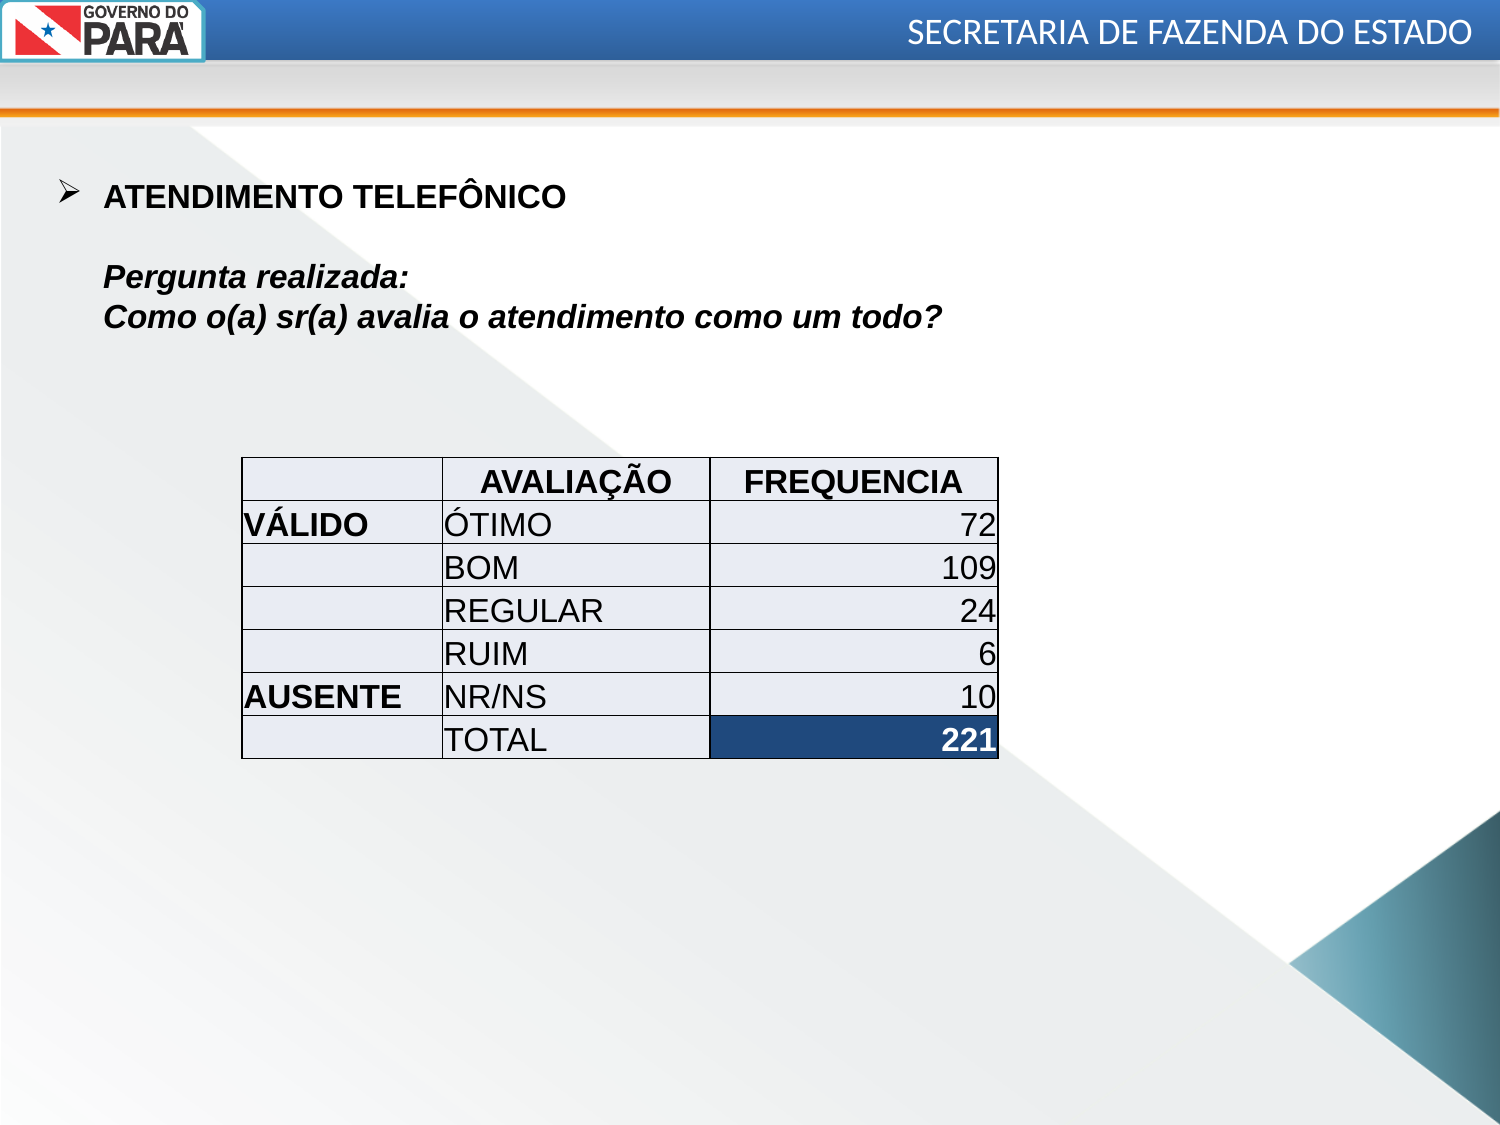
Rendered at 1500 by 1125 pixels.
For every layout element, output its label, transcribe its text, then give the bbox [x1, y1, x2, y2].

table_cell AUSENTE [243, 673, 442, 715]
table_cell TOTAL [443, 716, 709, 758]
table_cell [243, 544, 442, 586]
table_cell 6 [711, 630, 997, 672]
table_cell RUIM [443, 630, 709, 672]
table_cell 10 [711, 673, 997, 715]
table_cell VÁLIDO [243, 501, 442, 543]
table_cell REGULAR [443, 587, 709, 629]
table_cell 72 [711, 501, 997, 543]
table_header FREQUENCIA [711, 458, 997, 500]
table_cell 24 [711, 587, 997, 629]
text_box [0, 0, 204, 61]
table_cell BOM [443, 544, 709, 586]
table_cell [243, 716, 442, 758]
table_header AVALIAÇÃO [443, 458, 709, 500]
table_cell 109 [711, 544, 997, 586]
title ATENDIMENTO TELEFÔNICO Pergunta realizada: Como o(a) sr(a) avalia o atendimento como um todo? [41, 137, 1392, 374]
table_cell ÓTIMO [443, 501, 709, 543]
table_cell NR/NS [443, 673, 709, 715]
table_cell [243, 587, 442, 629]
picture [0, 60, 1500, 1125]
table_cell [243, 630, 442, 672]
table_cell 221 [711, 716, 997, 758]
table_header [243, 458, 442, 500]
text_box SECRETARIA DE FAZENDA DO ESTADO [205, 0, 1500, 60]
